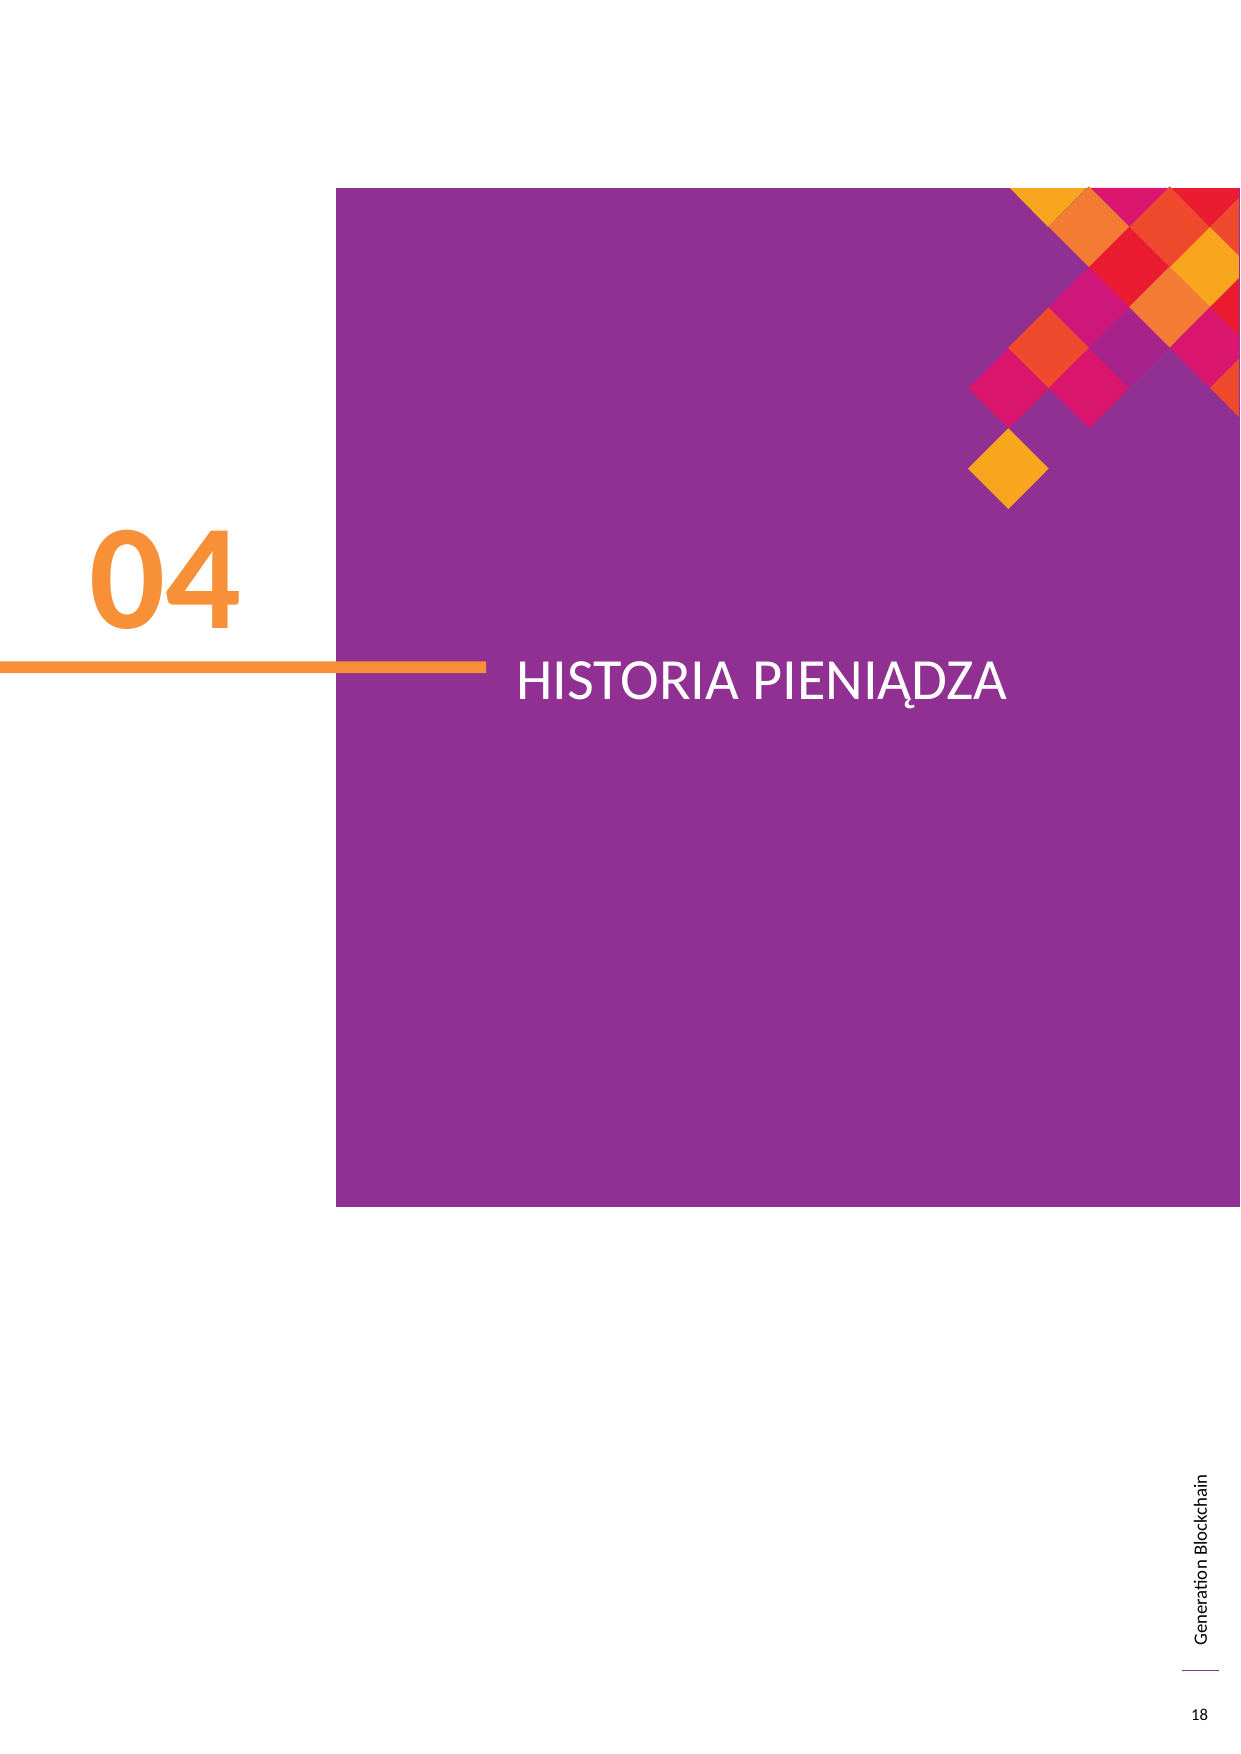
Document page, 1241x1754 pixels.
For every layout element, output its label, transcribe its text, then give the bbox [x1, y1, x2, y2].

slide_number 18 [1170, 1692, 1229, 1736]
list HISTORIA PIENIĄDZA [501, 634, 1074, 813]
list 04 [74, 471, 375, 727]
